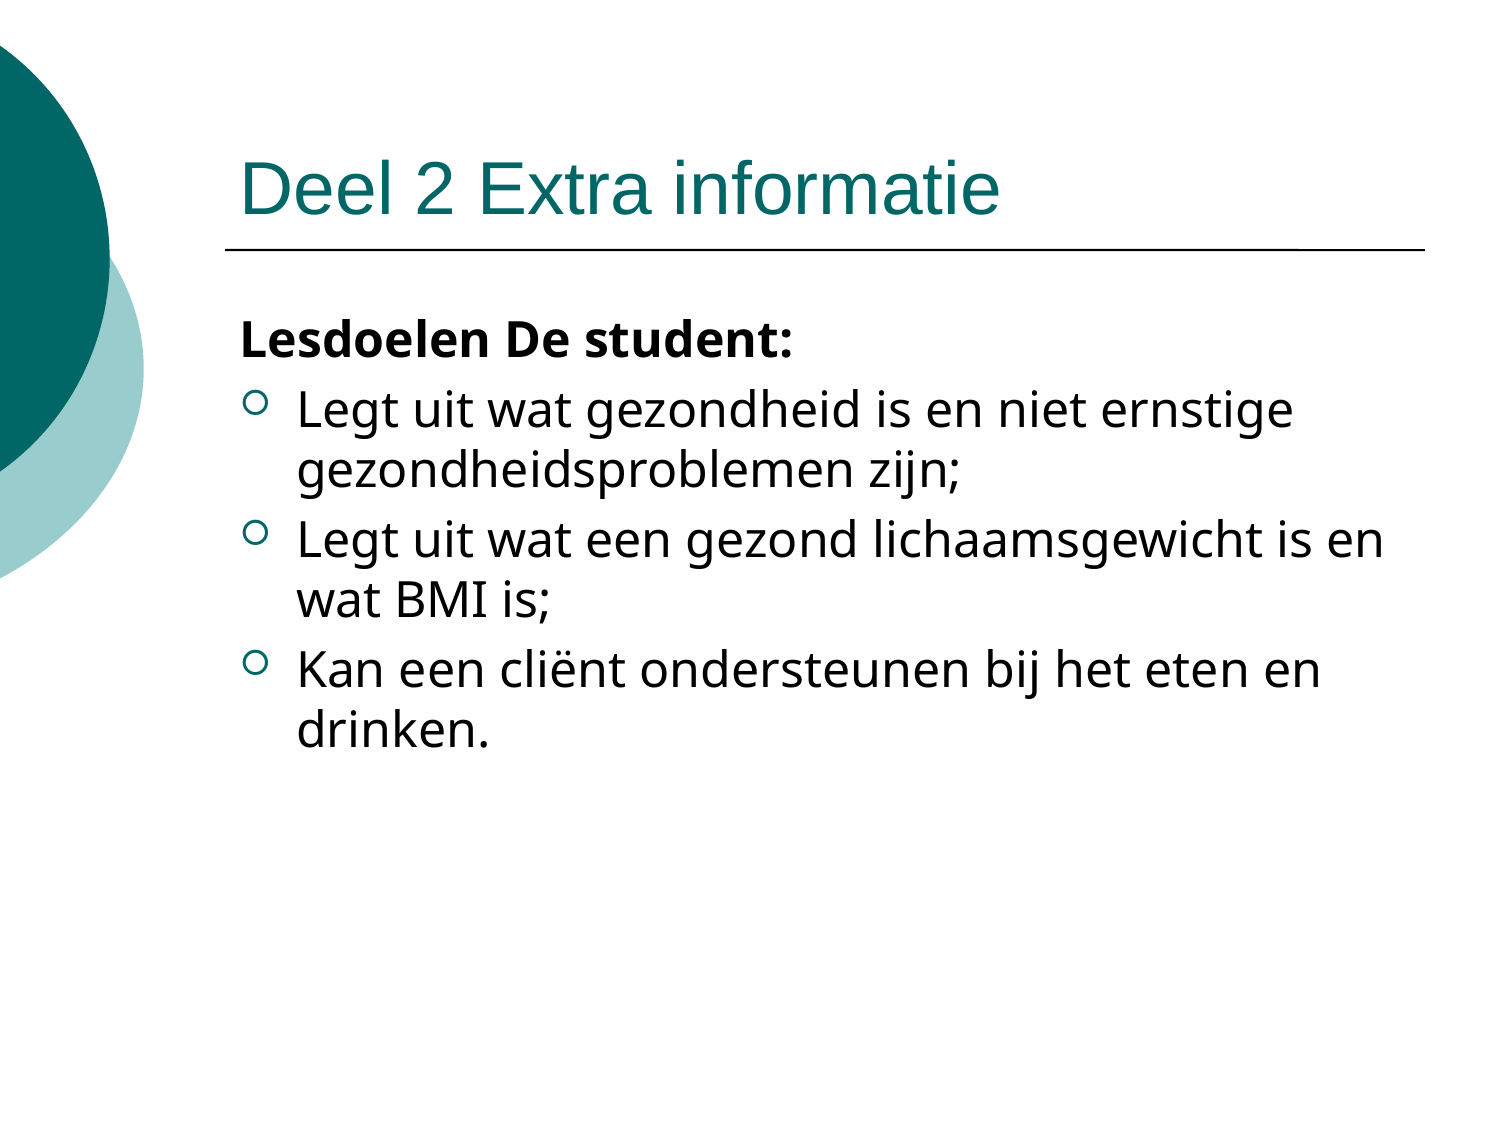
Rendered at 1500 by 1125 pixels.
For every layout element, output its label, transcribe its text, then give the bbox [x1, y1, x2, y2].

list Lesdoelen De student: Legt uit wat gezondheid is en niet ernstige gezondheidsproblemen zijn; Legt uit wat een gezond lichaamsgewicht is en wat BMI is; Kan een cliënt ondersteunen bij het eten en drinken. [224, 299, 1425, 975]
title Deel 2 Extra informatie [224, 49, 1425, 237]
